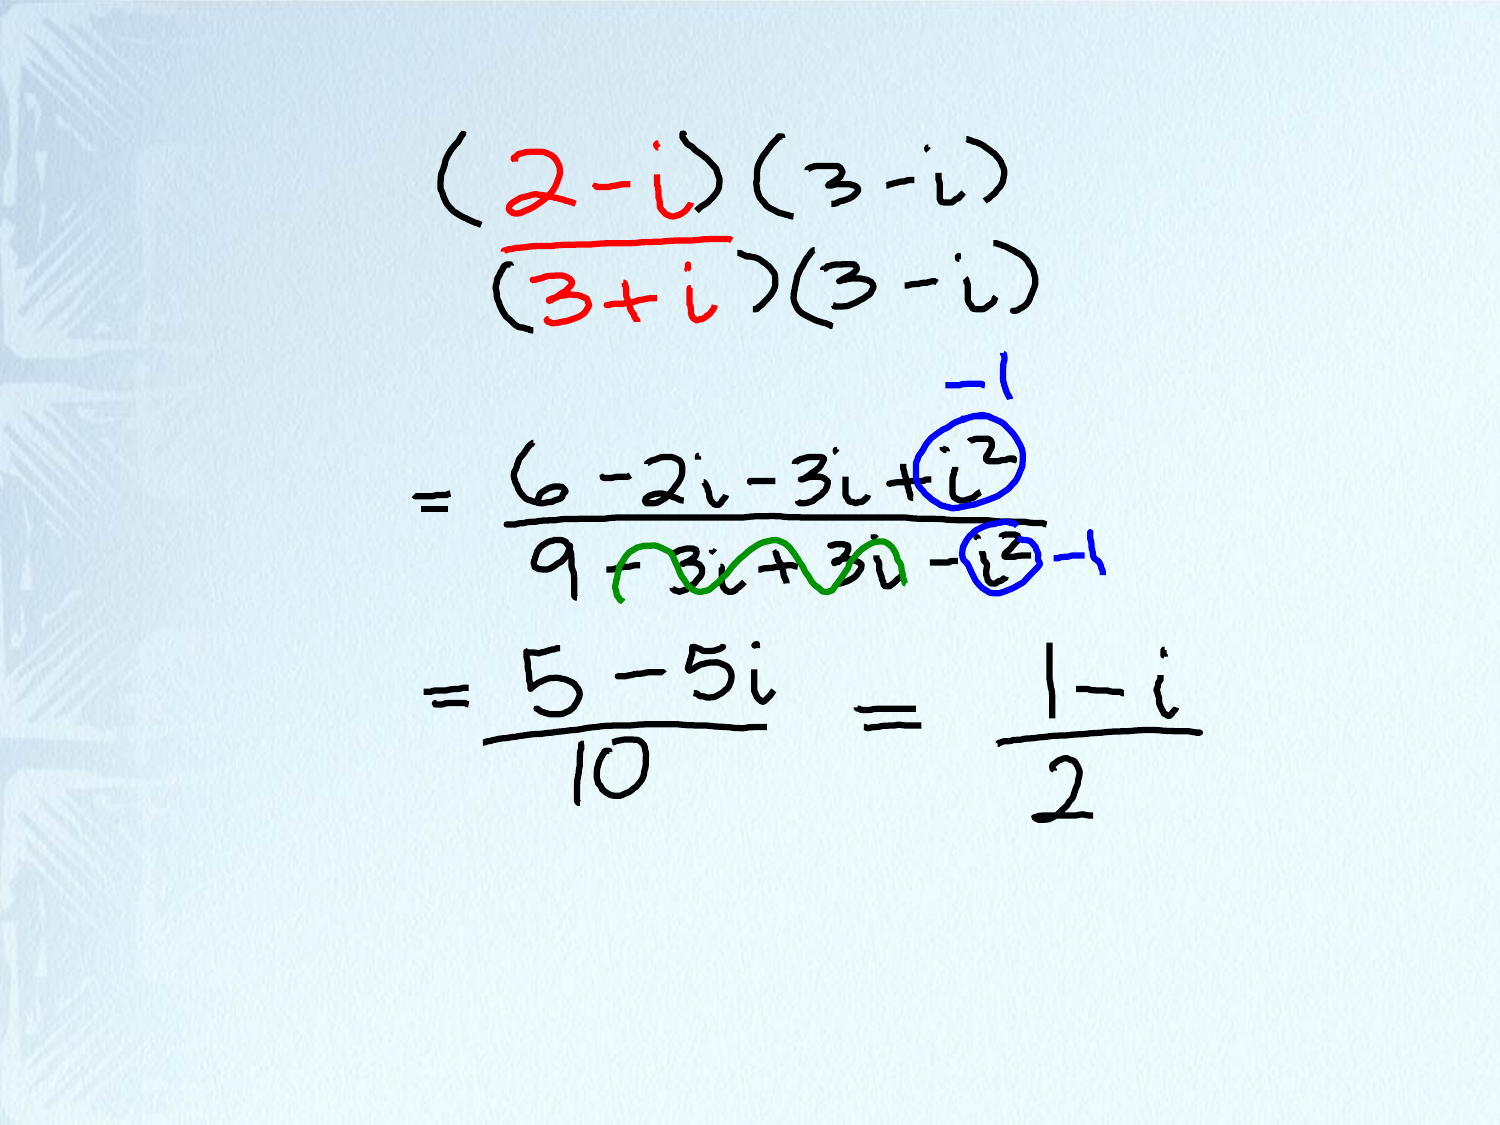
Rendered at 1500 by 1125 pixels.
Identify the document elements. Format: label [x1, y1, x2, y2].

text_box [423, 686, 469, 693]
text_box [966, 138, 1006, 202]
text_box [755, 135, 794, 218]
text_box [1033, 757, 1094, 821]
text_box [993, 242, 1037, 312]
text_box [829, 543, 851, 583]
text_box [1076, 688, 1124, 694]
text_box [644, 456, 684, 505]
text_box [1089, 531, 1104, 576]
text_box [681, 132, 721, 212]
text_box [961, 520, 1041, 595]
text_box [844, 476, 869, 504]
text_box [1048, 642, 1054, 719]
text_box [753, 669, 775, 703]
text_box [513, 442, 567, 505]
text_box [863, 724, 922, 729]
text_box [822, 263, 875, 308]
text_box [413, 492, 451, 498]
text_box [720, 565, 727, 577]
text_box [601, 474, 631, 479]
text_box [794, 456, 829, 505]
text_box [929, 560, 958, 564]
text_box [508, 151, 576, 215]
text_box [915, 414, 1024, 510]
text_box [1002, 352, 1011, 400]
text_box [576, 743, 584, 804]
text_box [595, 738, 647, 797]
text_box [1155, 675, 1177, 717]
text_box [628, 304, 639, 322]
text_box [617, 671, 665, 678]
text_box [525, 647, 581, 716]
text_box [656, 174, 692, 218]
text_box [997, 729, 1201, 745]
text_box [532, 539, 578, 599]
text_box [434, 702, 469, 706]
text_box [964, 277, 997, 311]
text_box [688, 287, 716, 322]
text_box [482, 723, 767, 744]
text_box [503, 238, 733, 252]
text_box [505, 515, 1004, 526]
text_box [673, 547, 703, 587]
text_box [888, 481, 906, 485]
text_box [614, 539, 907, 603]
text_box [623, 281, 630, 301]
text_box [594, 183, 631, 188]
text_box [856, 707, 916, 711]
text_box [703, 481, 727, 506]
text_box [792, 249, 834, 327]
text_box [605, 297, 658, 306]
text_box [937, 172, 965, 204]
text_box [737, 252, 777, 311]
text_box [806, 165, 859, 205]
text_box [531, 274, 590, 324]
text_box [687, 646, 733, 699]
text_box [1053, 554, 1085, 559]
text_box [494, 263, 534, 332]
text_box [902, 463, 914, 499]
text_box [439, 132, 482, 226]
text_box [1006, 520, 1047, 526]
text_box [606, 567, 618, 571]
picture [0, 0, 1500, 1125]
text_box [886, 179, 915, 187]
text_box [904, 280, 938, 287]
text_box [749, 480, 776, 484]
